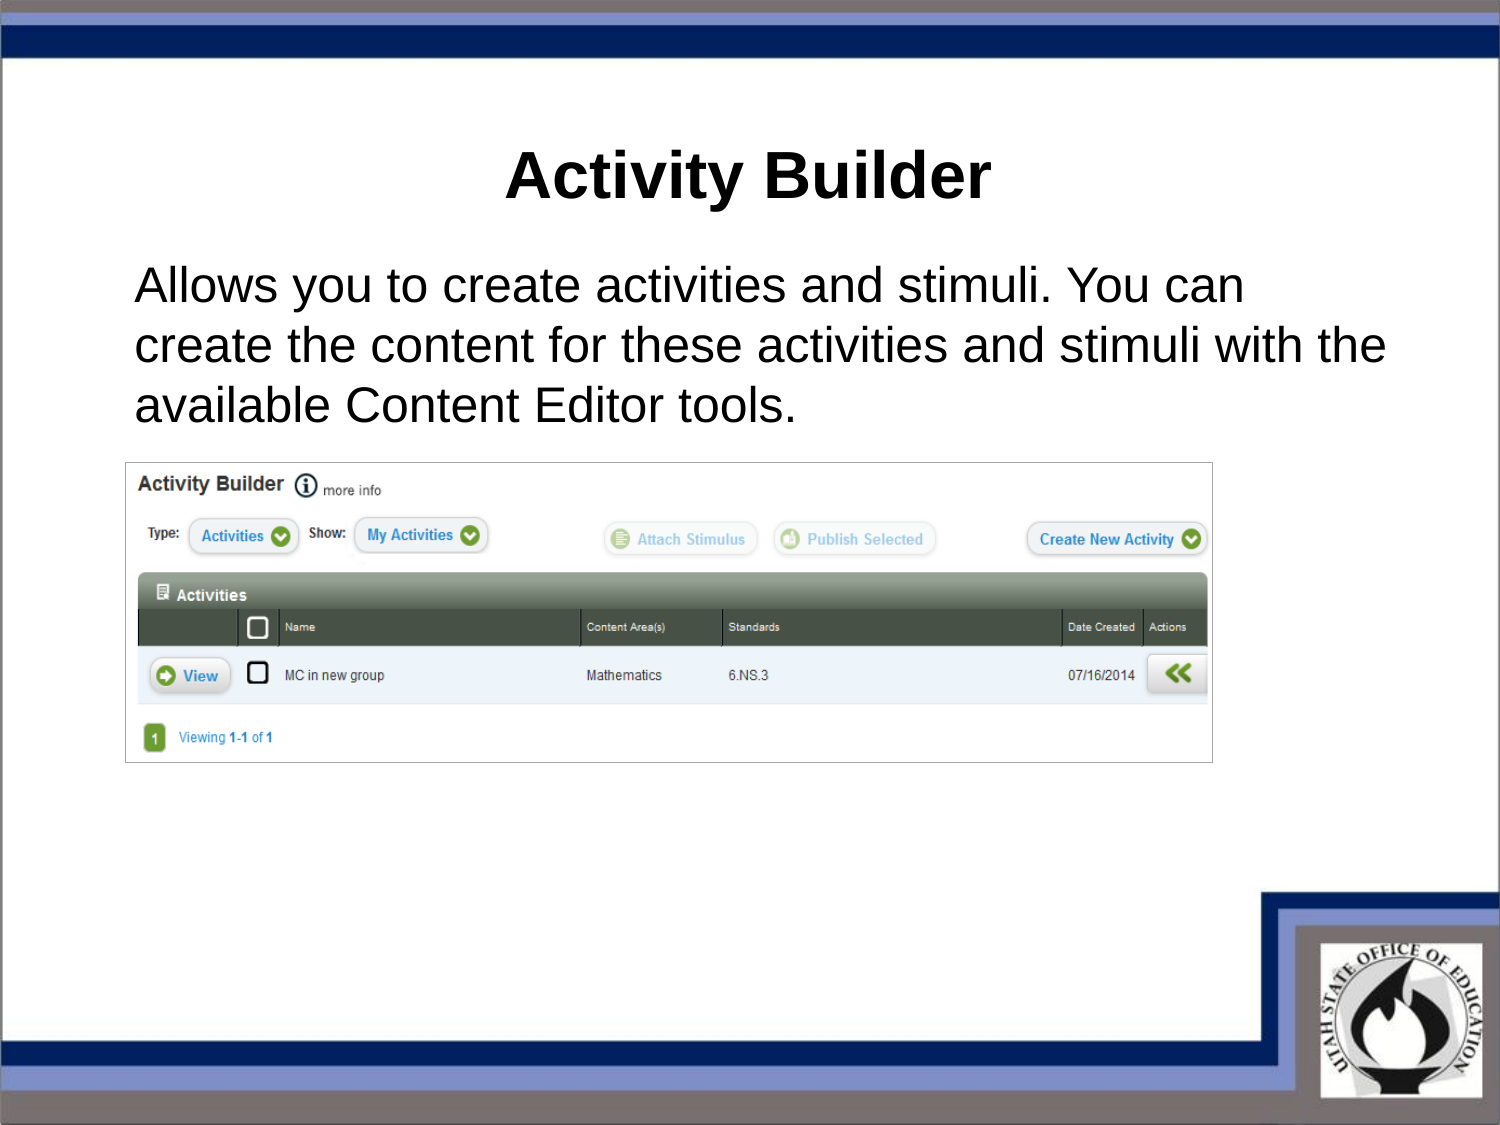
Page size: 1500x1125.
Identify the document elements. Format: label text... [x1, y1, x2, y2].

list Allows you to create activities and stimuli. You can create the content for these activities and stimuli with the available Content Editor tools. [119, 244, 1414, 781]
title Activity Builder [102, 125, 1396, 219]
picture [0, 0, 1500, 1125]
